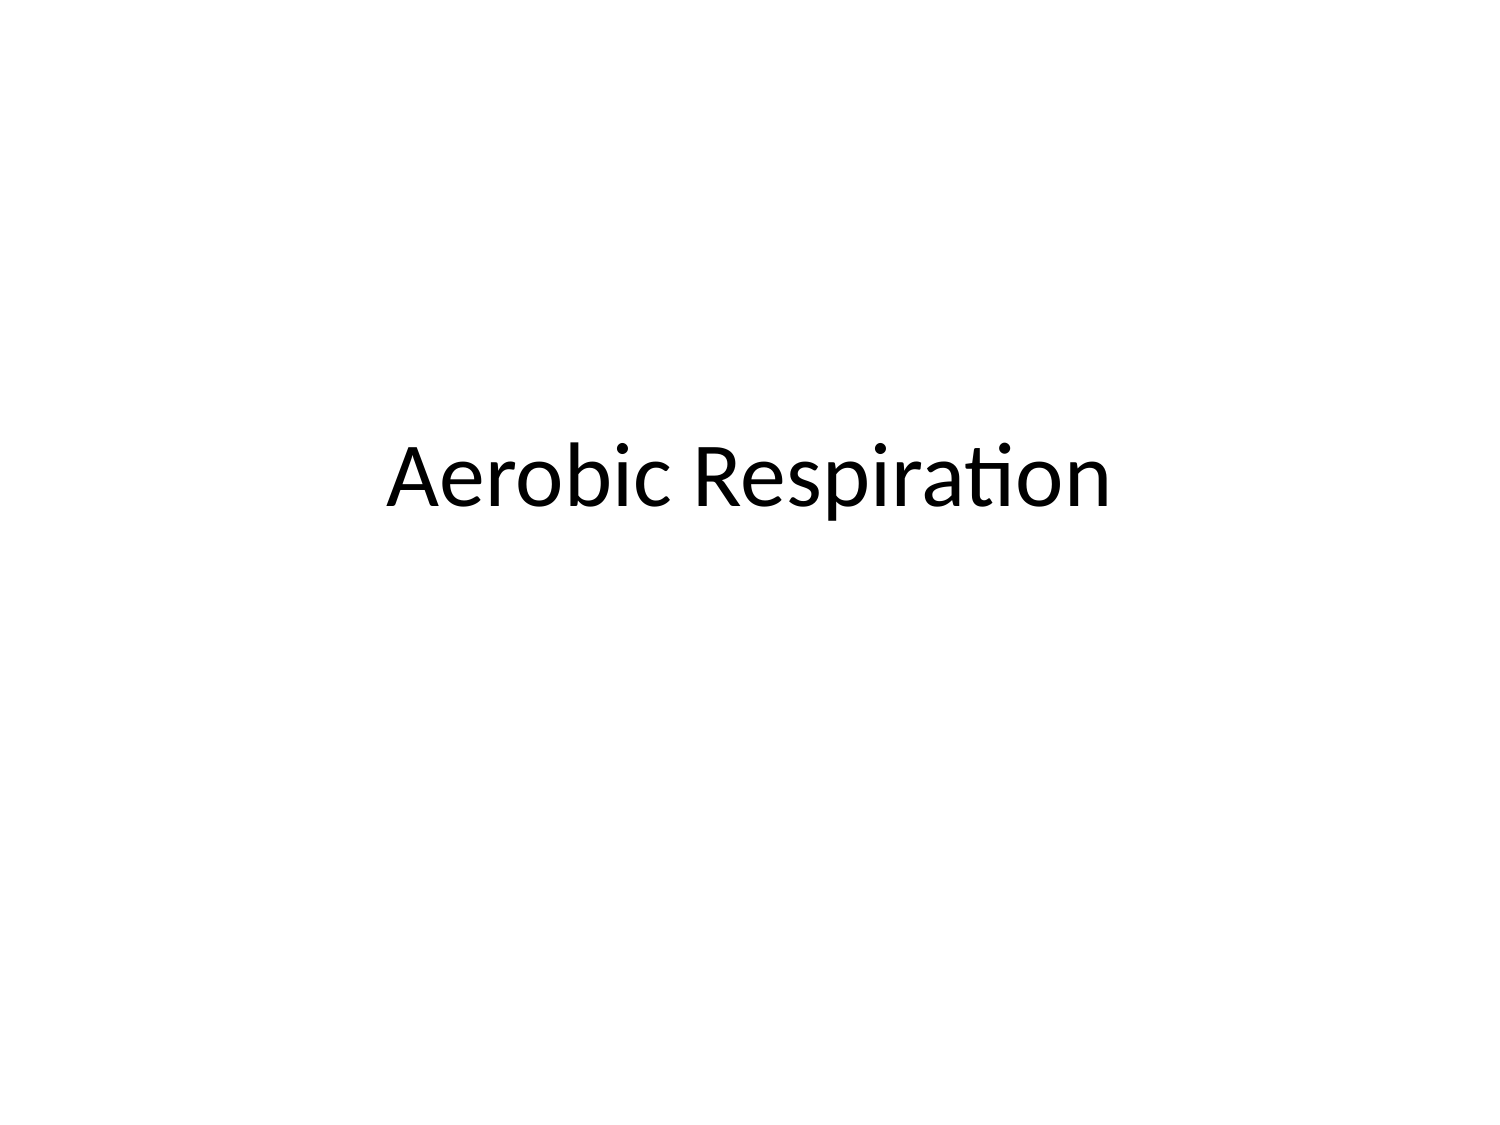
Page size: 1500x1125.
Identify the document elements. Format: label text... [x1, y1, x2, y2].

title Aerobic Respiration [112, 349, 1388, 591]
